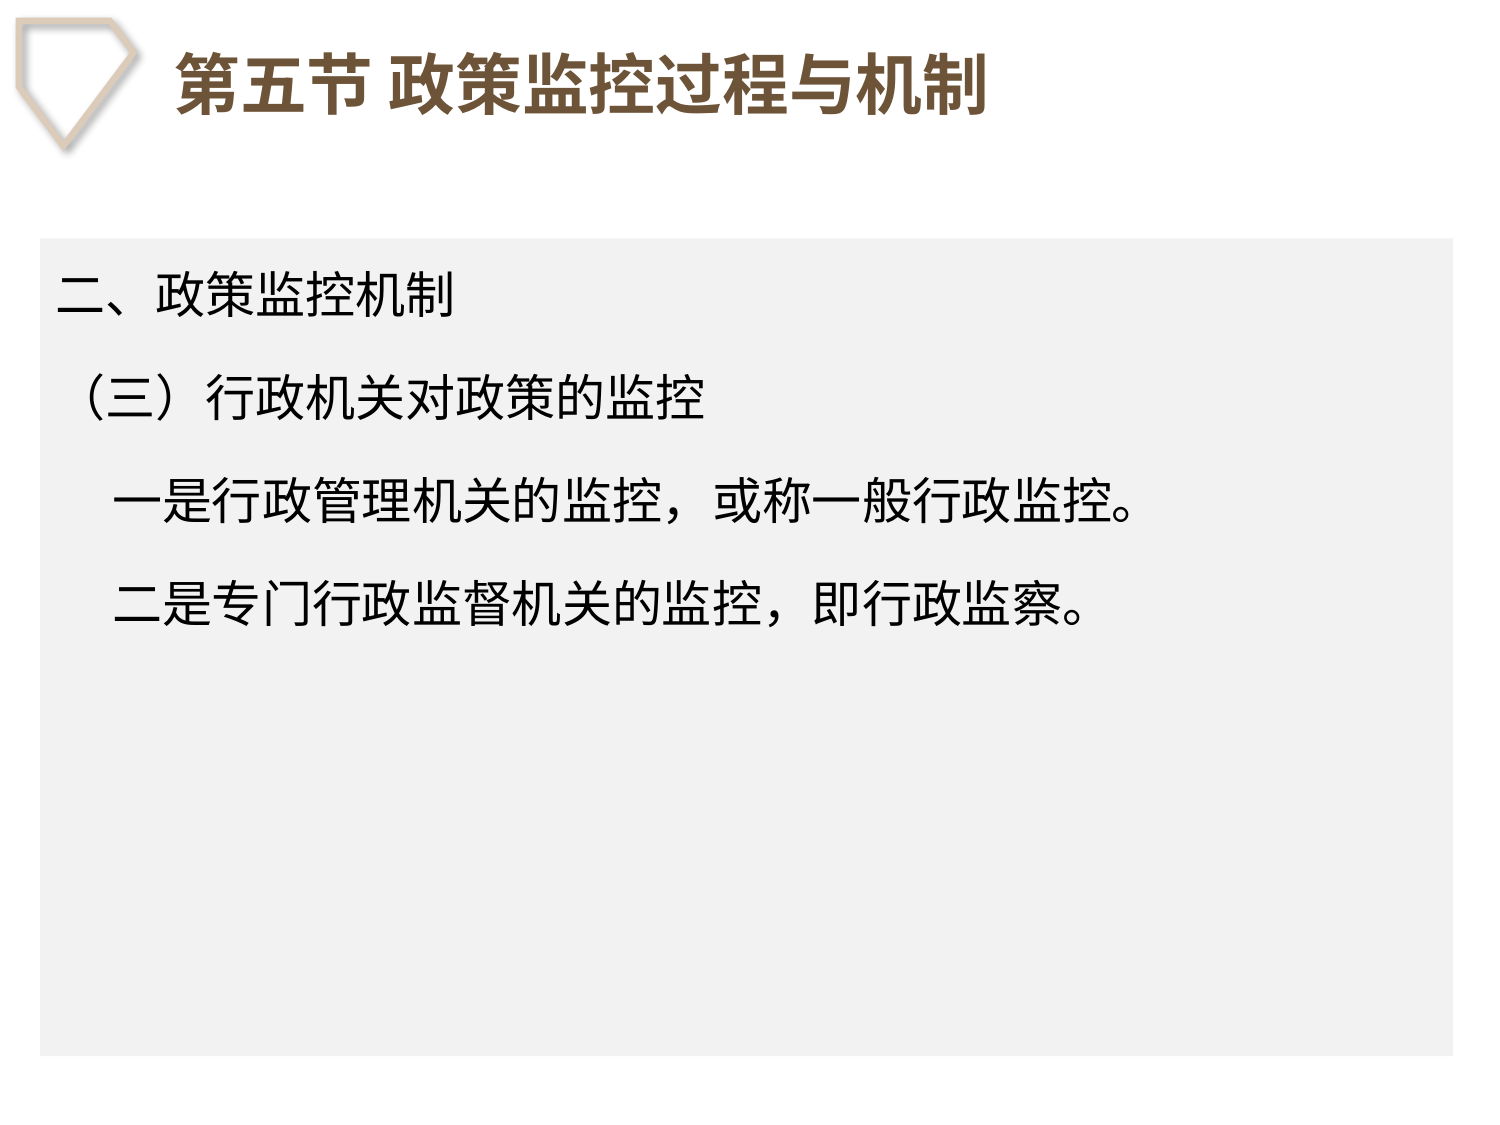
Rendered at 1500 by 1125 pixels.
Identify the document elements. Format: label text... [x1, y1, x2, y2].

list 二、政策监控机制 （三）行政机关对政策的监控 一是行政管理机关的监控，或称一般行政监控。 二是专门行政监督机关的监控，即行政监察。 [40, 238, 1454, 1057]
title 第五节 政策监控过程与机制 [158, 18, 1456, 159]
